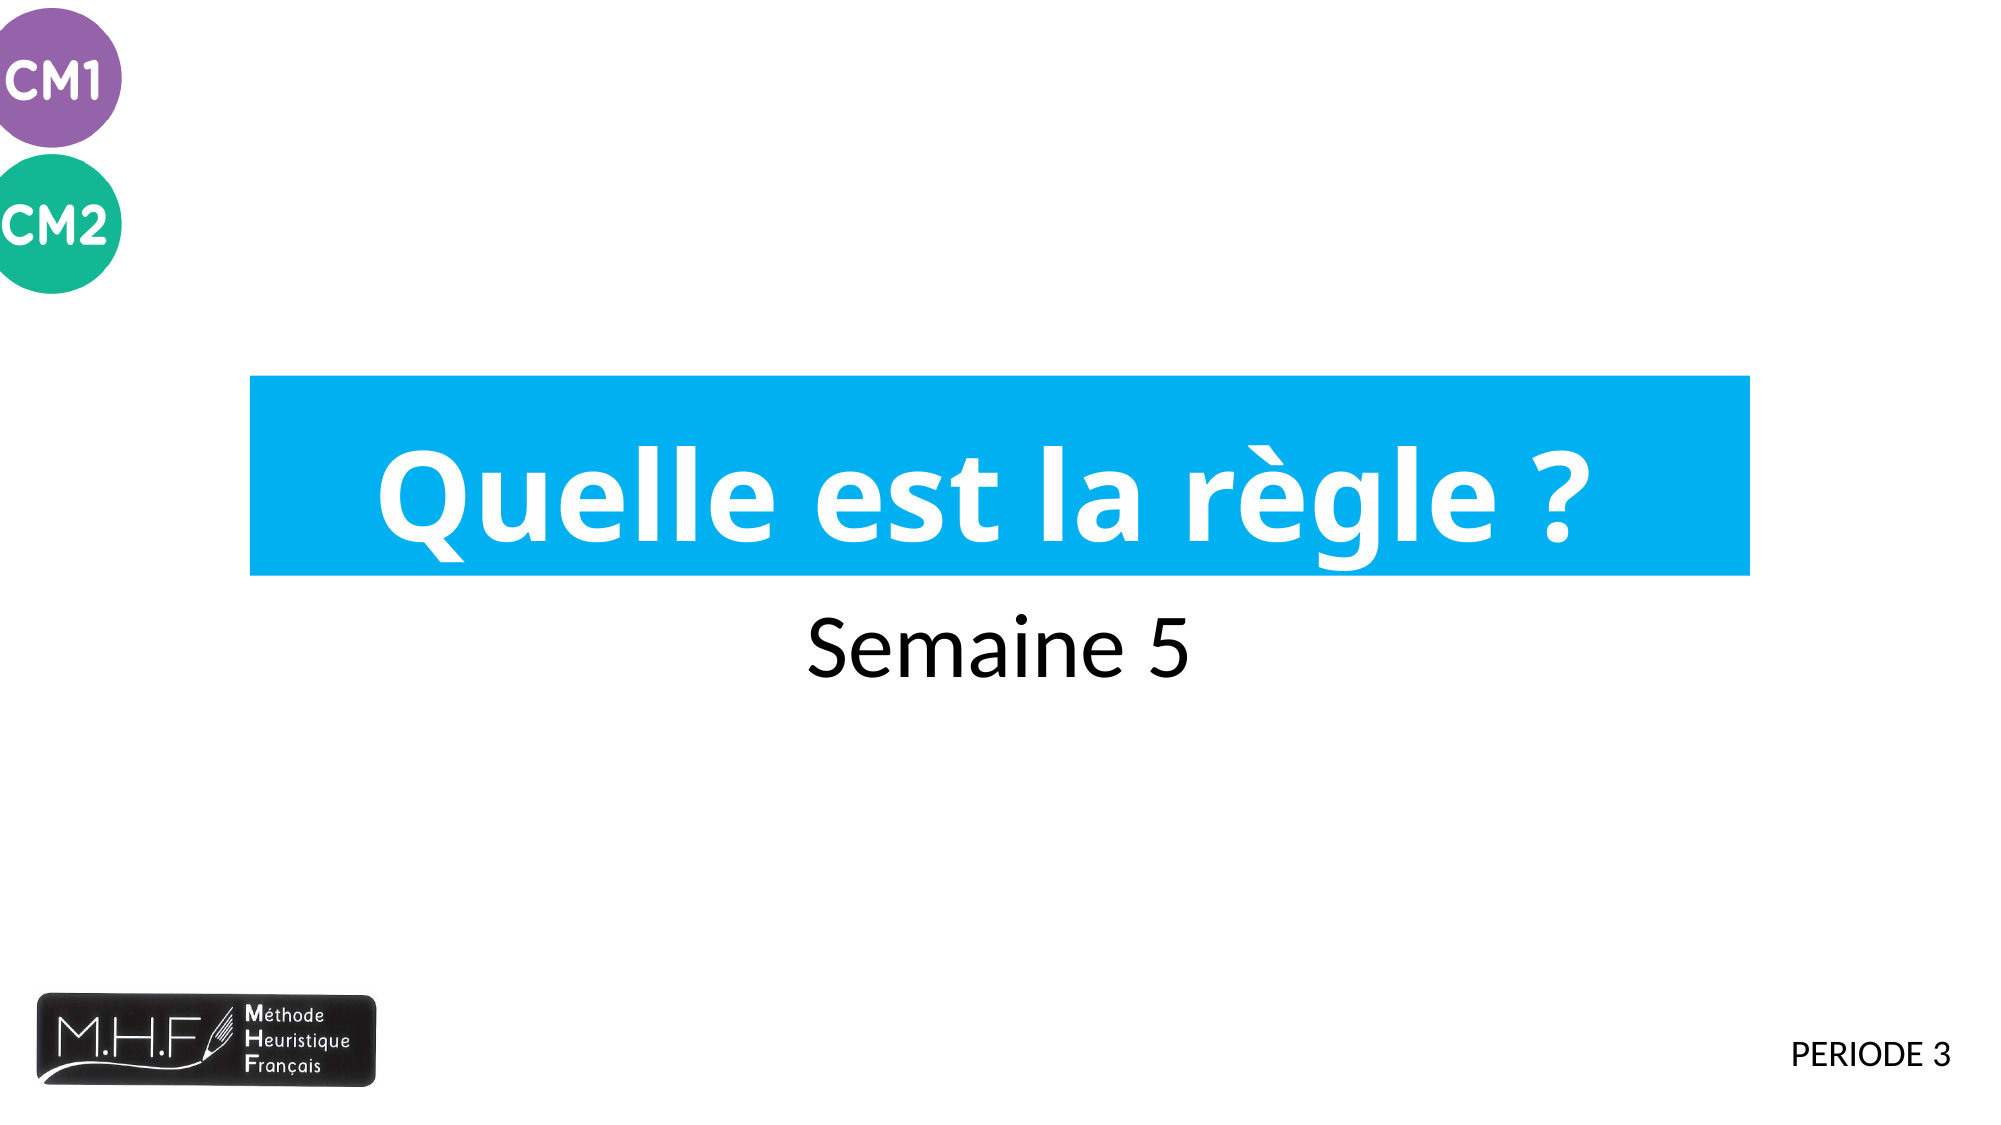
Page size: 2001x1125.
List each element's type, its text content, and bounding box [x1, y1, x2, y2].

picture [33, 990, 379, 1089]
subtitle Semaine 5 [249, 590, 1750, 863]
text_box PERIODE 3 [1362, 1021, 1967, 1082]
title Quelle est la règle ? [249, 375, 1750, 576]
picture [0, 0, 134, 298]
